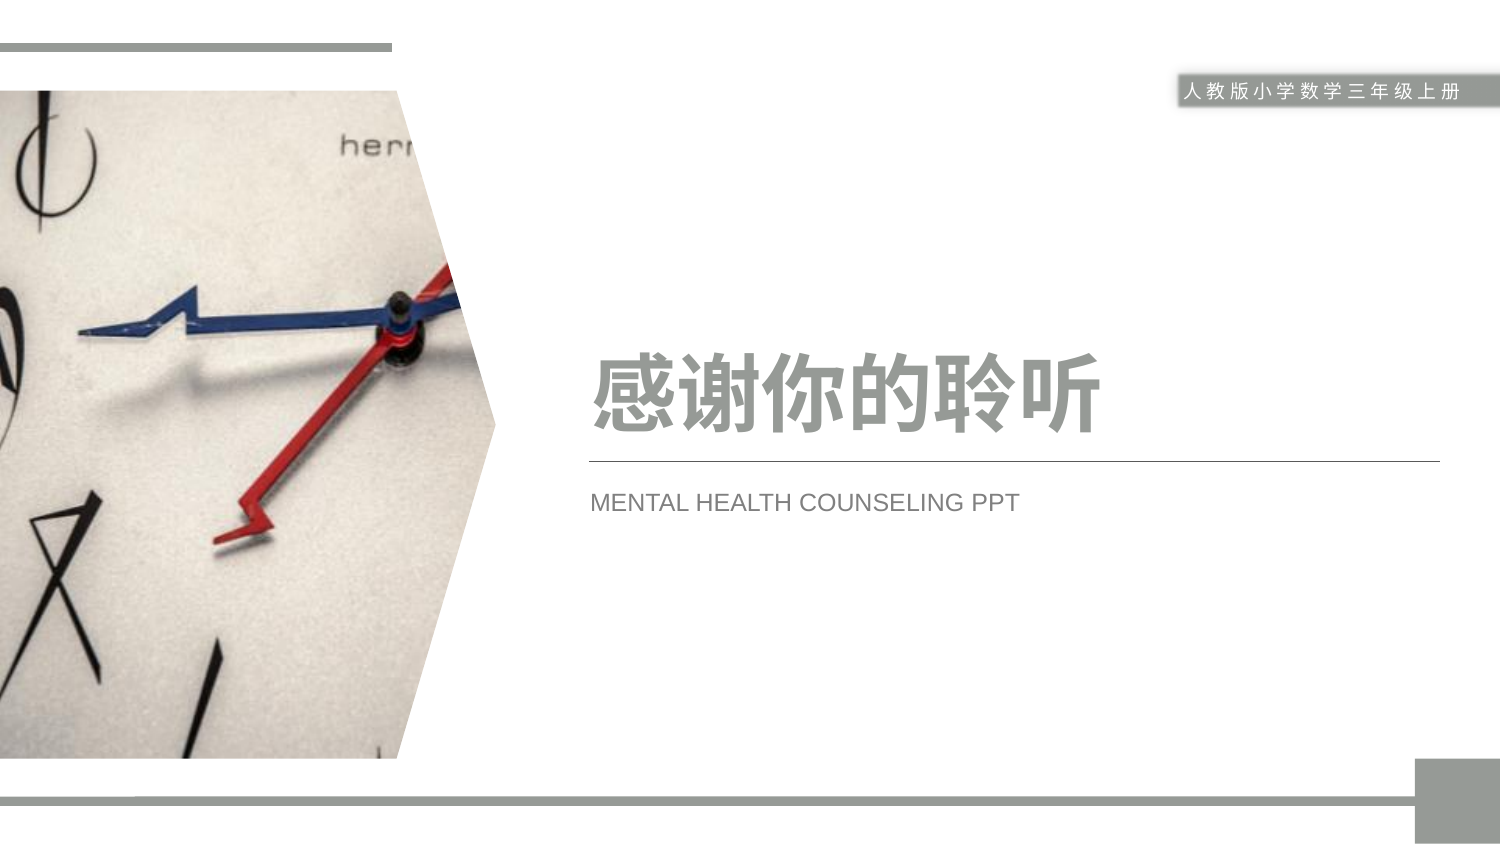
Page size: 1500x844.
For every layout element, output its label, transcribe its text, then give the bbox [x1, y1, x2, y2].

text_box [575, 344, 1440, 525]
text_box [1414, 758, 1500, 844]
picture [0, 90, 496, 759]
text_box 人教版小学数学三年级上册 [1181, 77, 1500, 105]
